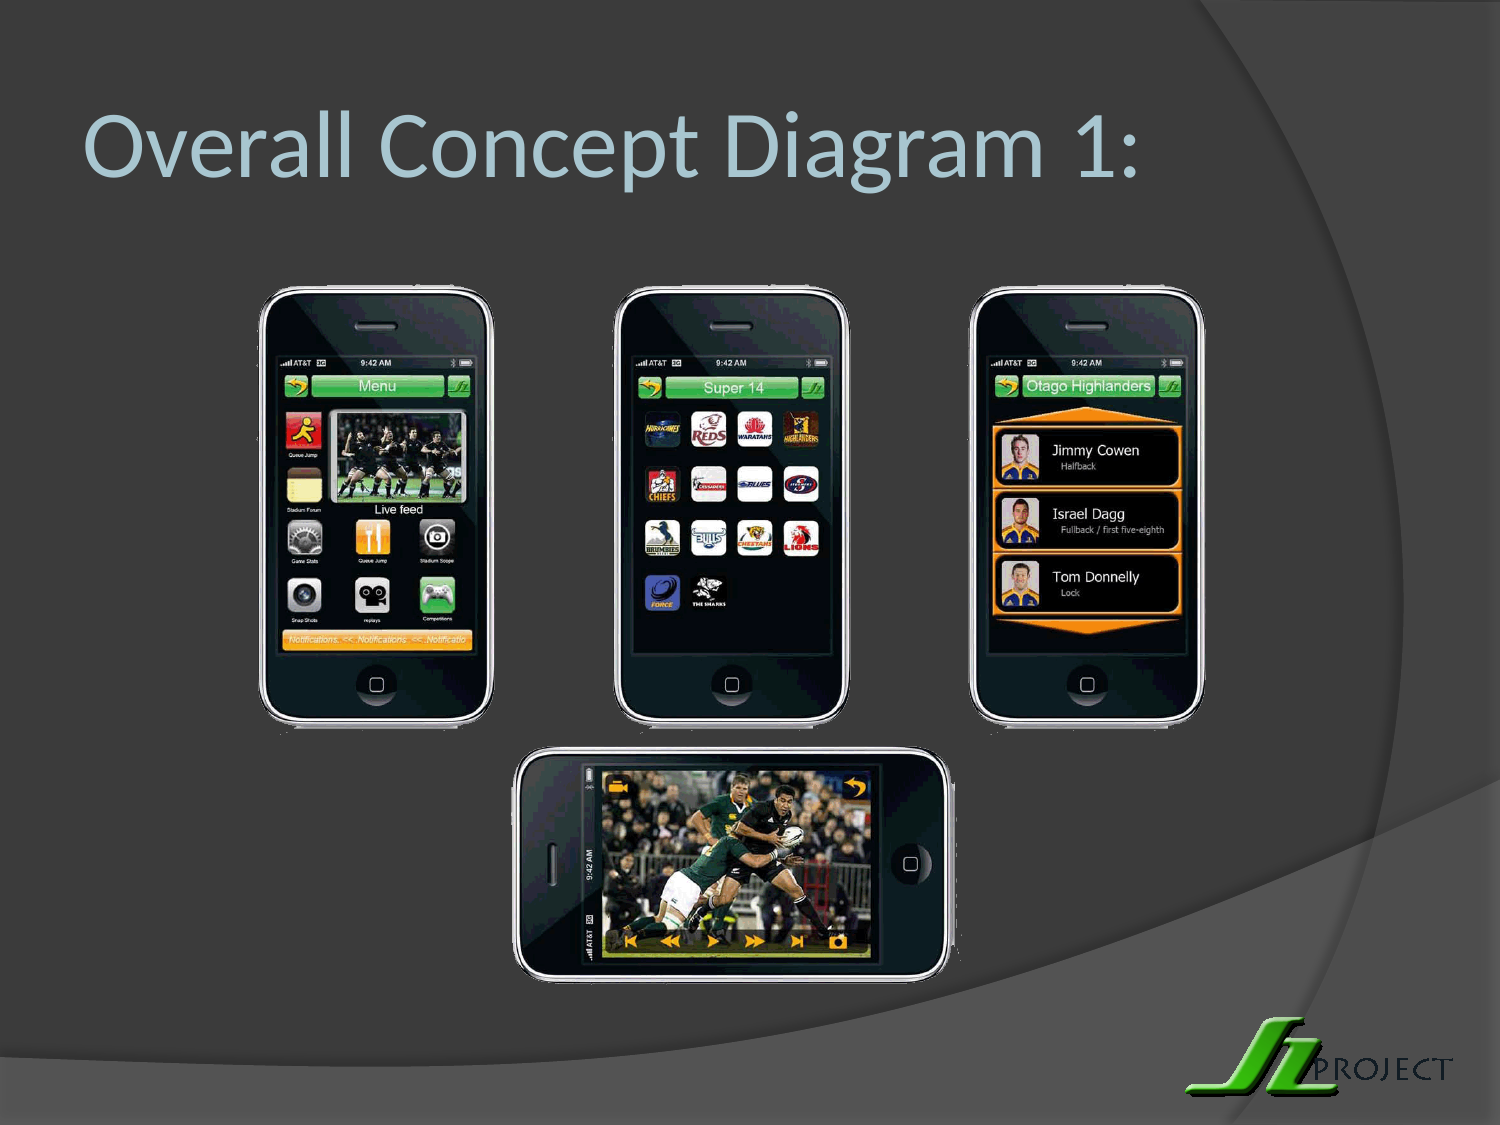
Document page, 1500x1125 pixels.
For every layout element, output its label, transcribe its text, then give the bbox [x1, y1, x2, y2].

picture [198, 222, 1246, 1032]
title Overall Concept Diagram 1: [75, 45, 1300, 233]
picture [1159, 1000, 1471, 1125]
